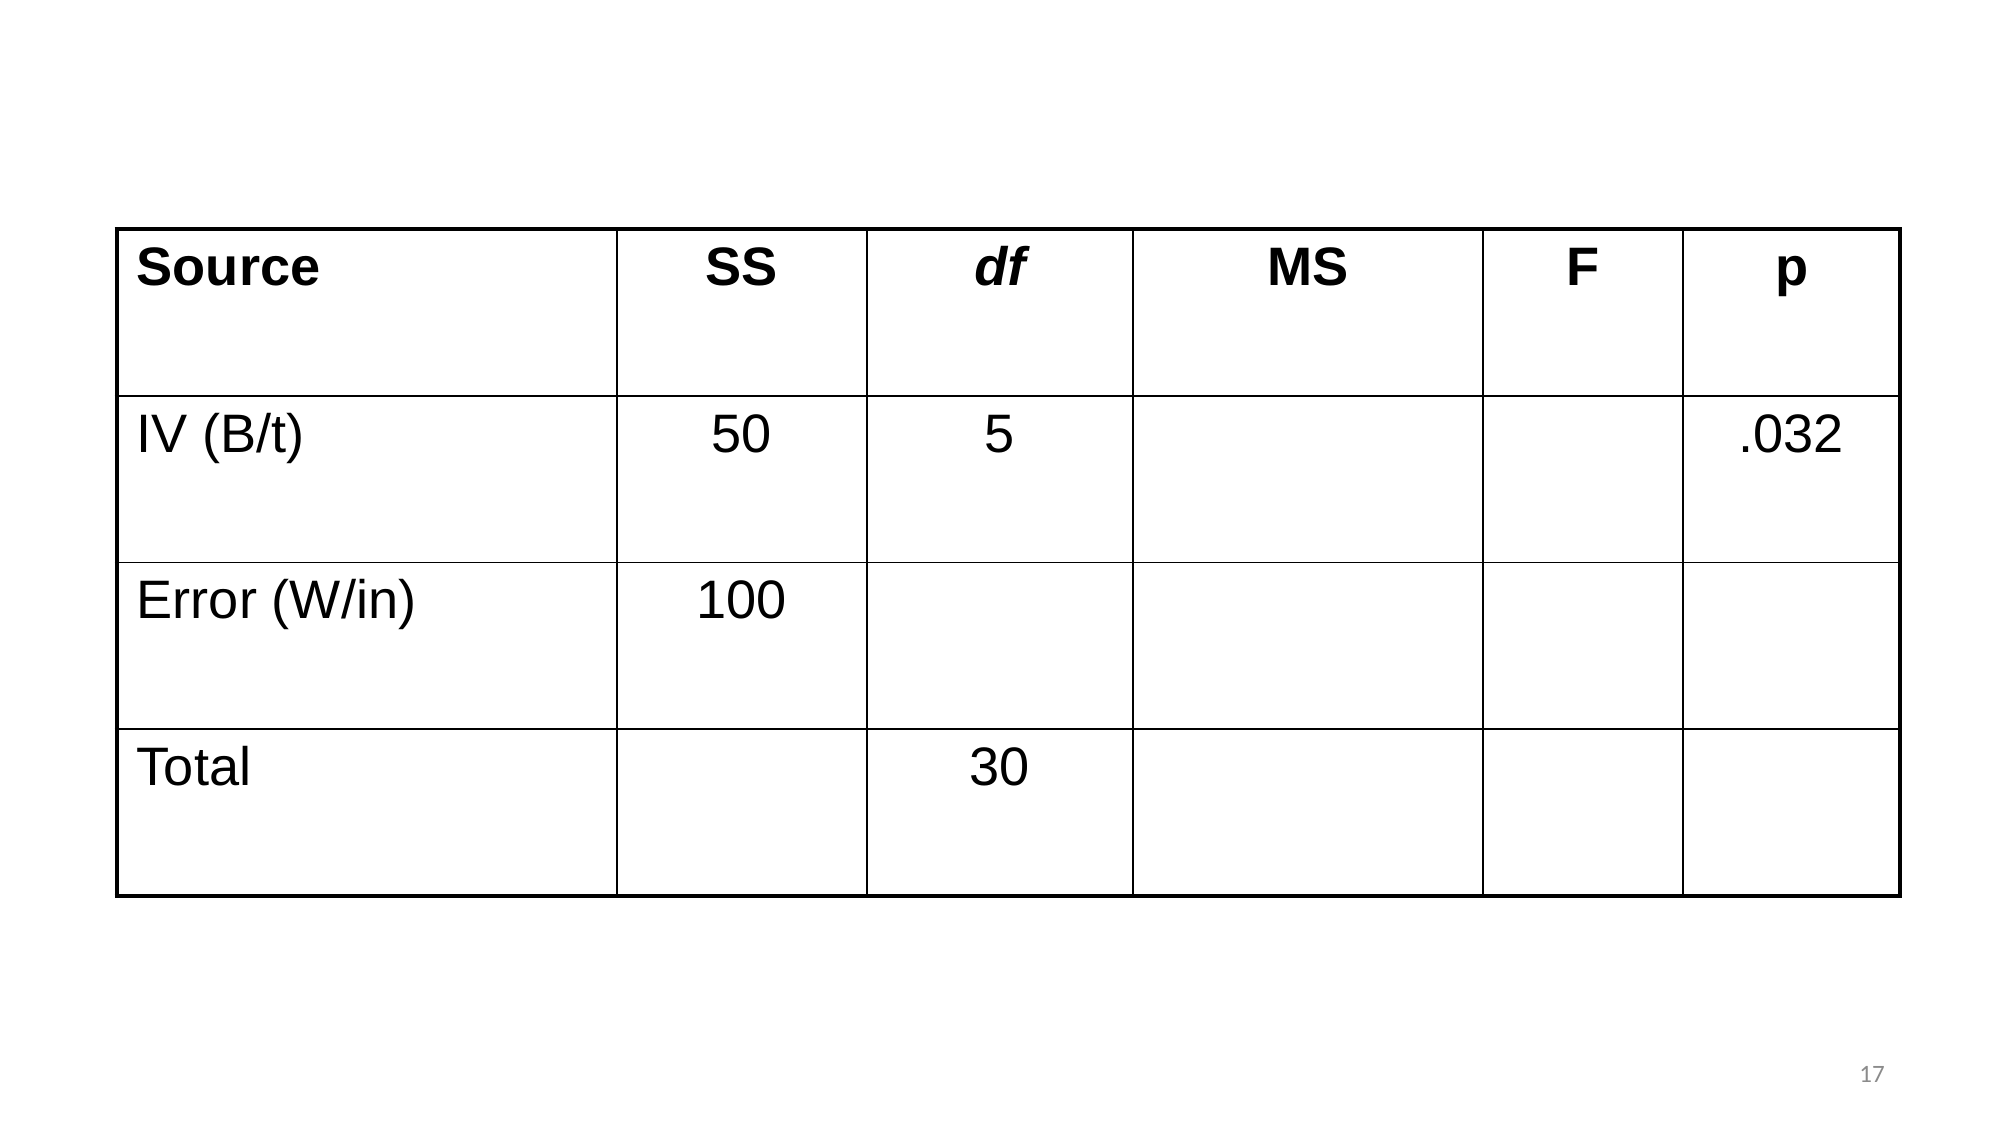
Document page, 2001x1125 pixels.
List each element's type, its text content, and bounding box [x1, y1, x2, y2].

table_cell Total [119, 730, 616, 894]
table_cell [868, 563, 1132, 728]
table_cell [1484, 563, 1682, 728]
table_header SS [618, 231, 866, 395]
table_cell [1134, 730, 1482, 894]
table_header MS [1134, 231, 1482, 395]
table_cell [1134, 563, 1482, 728]
table_cell 30 [868, 730, 1132, 894]
table_header p [1684, 231, 1898, 395]
table_cell [1684, 563, 1898, 728]
slide_number 17 [1433, 1042, 1900, 1103]
table_cell [1484, 397, 1682, 562]
table_header Source [119, 231, 616, 395]
table_cell Error (W/in) [119, 563, 616, 728]
table_cell [1484, 730, 1682, 894]
table_header F [1484, 231, 1682, 395]
table_cell [1684, 730, 1898, 894]
table_cell IV (B/t) [119, 397, 616, 562]
table_cell [1134, 397, 1482, 562]
table_cell [618, 730, 866, 894]
table_cell 5 [868, 397, 1132, 562]
table_header df [868, 231, 1132, 395]
table_cell .032 [1684, 397, 1898, 562]
table_cell 100 [618, 563, 866, 728]
table_cell 50 [618, 397, 866, 562]
